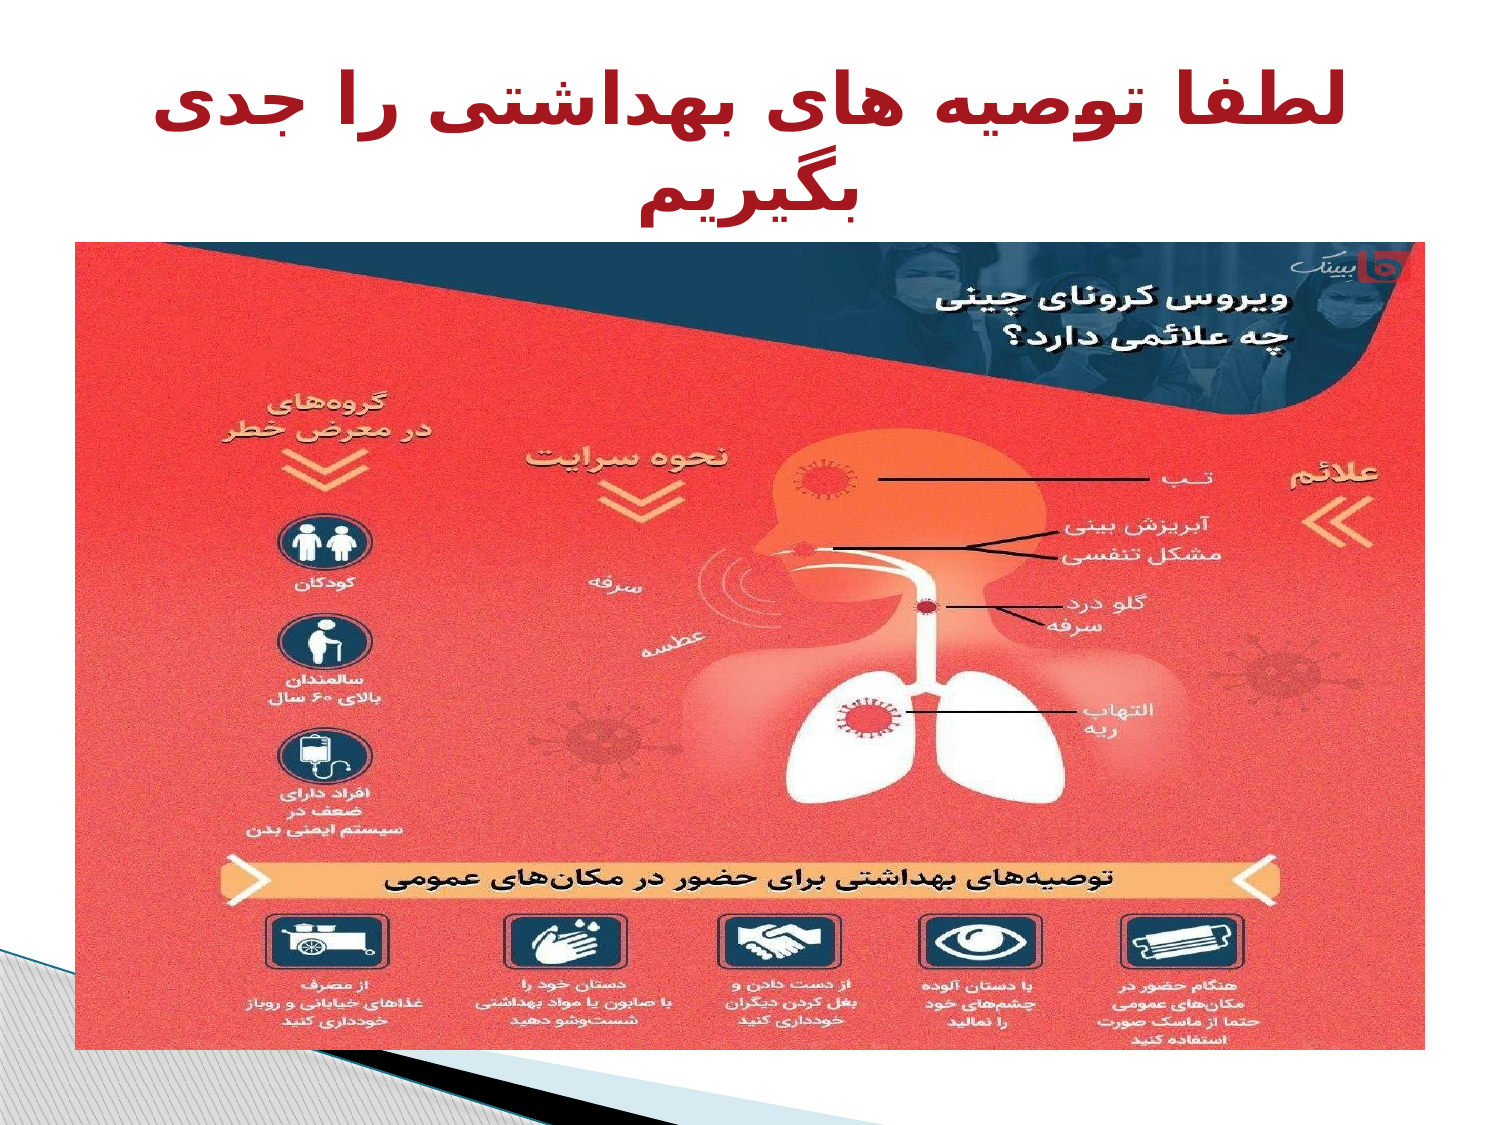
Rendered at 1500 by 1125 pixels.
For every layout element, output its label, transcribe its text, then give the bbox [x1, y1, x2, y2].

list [74, 242, 1426, 1051]
title لطفا توصیه های بهداشتی را جدی بگیریم [75, 45, 1425, 233]
